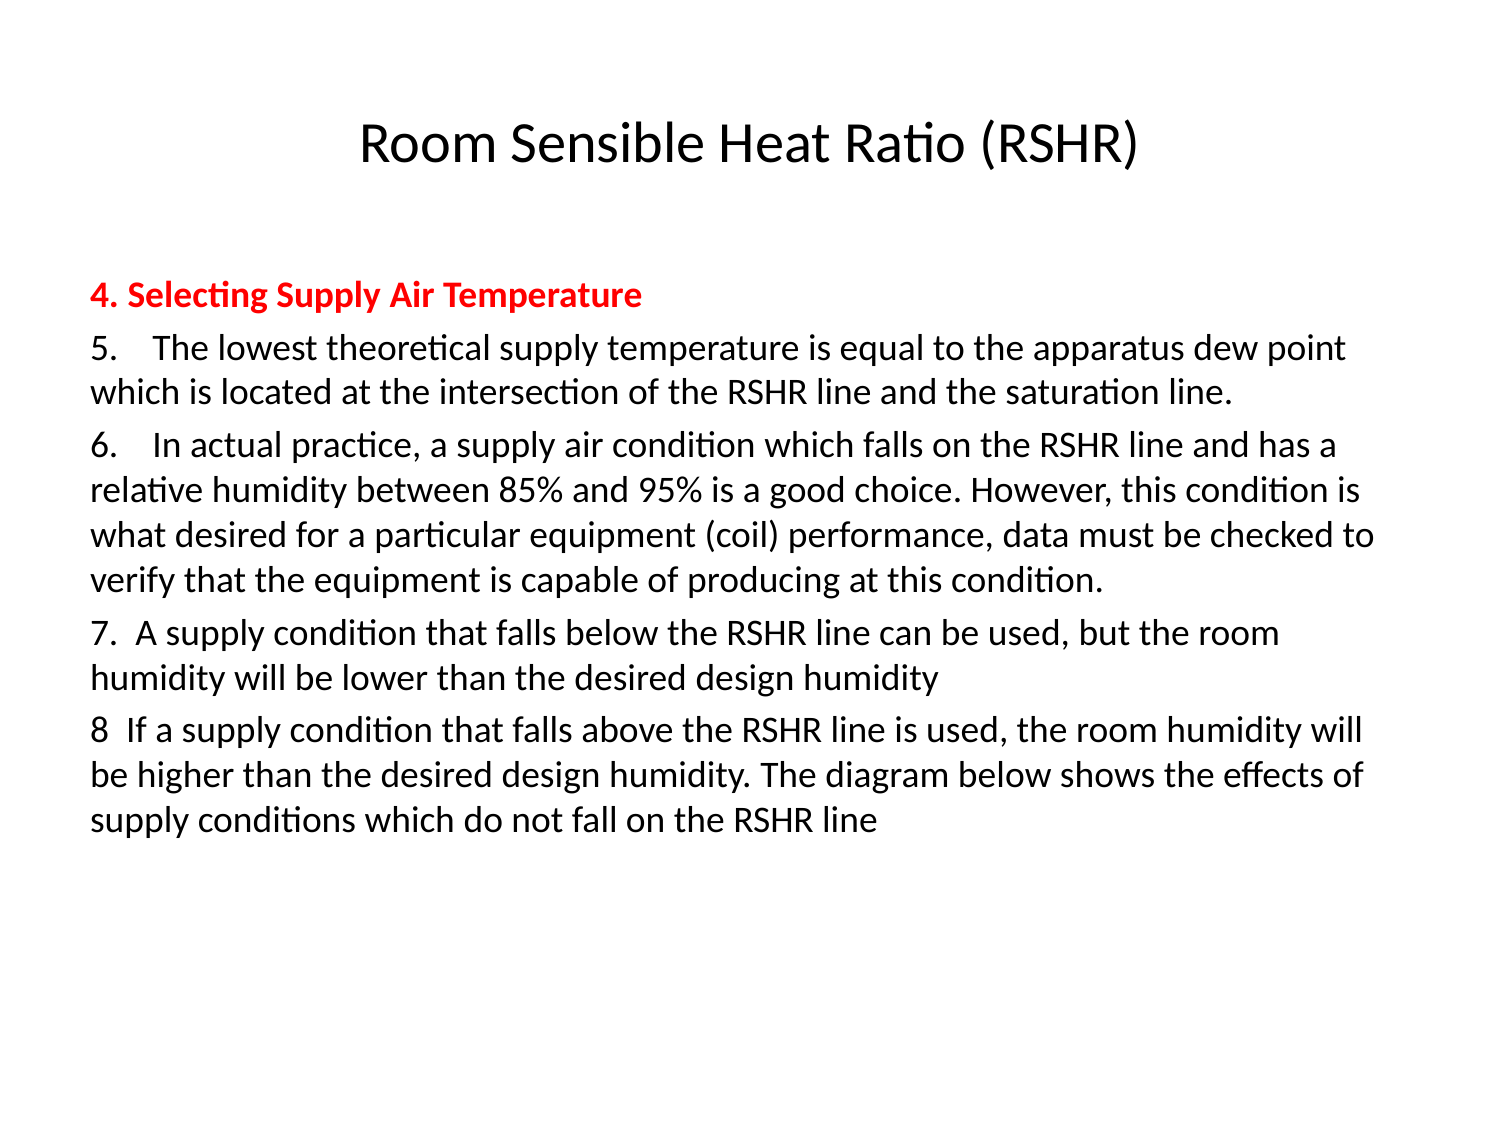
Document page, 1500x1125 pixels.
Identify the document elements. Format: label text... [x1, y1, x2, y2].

list 4. Selecting Supply Air Temperature 5. The lowest theoretical supply temperature is equal to the apparatus dew point which is located at the intersection of the RSHR line and the saturation line. 6. In actual practice, a supply air condition which falls on the RSHR line and has a relative humidity between 85% and 95% is a good choice. However, this condition is what desired for a particular equipment (coil) performance, data must be checked to verify that the equipment is capable of producing at this condition. 7. A supply condition that falls below the RSHR line can be used, but the room humidity will be lower than the desired design humidity 8 If a supply condition that falls above the RSHR line is used, the room humidity will be higher than the desired design humidity. The diagram below shows the effects of supply conditions which do not fall on the RSHR line [75, 262, 1425, 1005]
title Room Sensible Heat Ratio (RSHR) [75, 45, 1425, 233]
